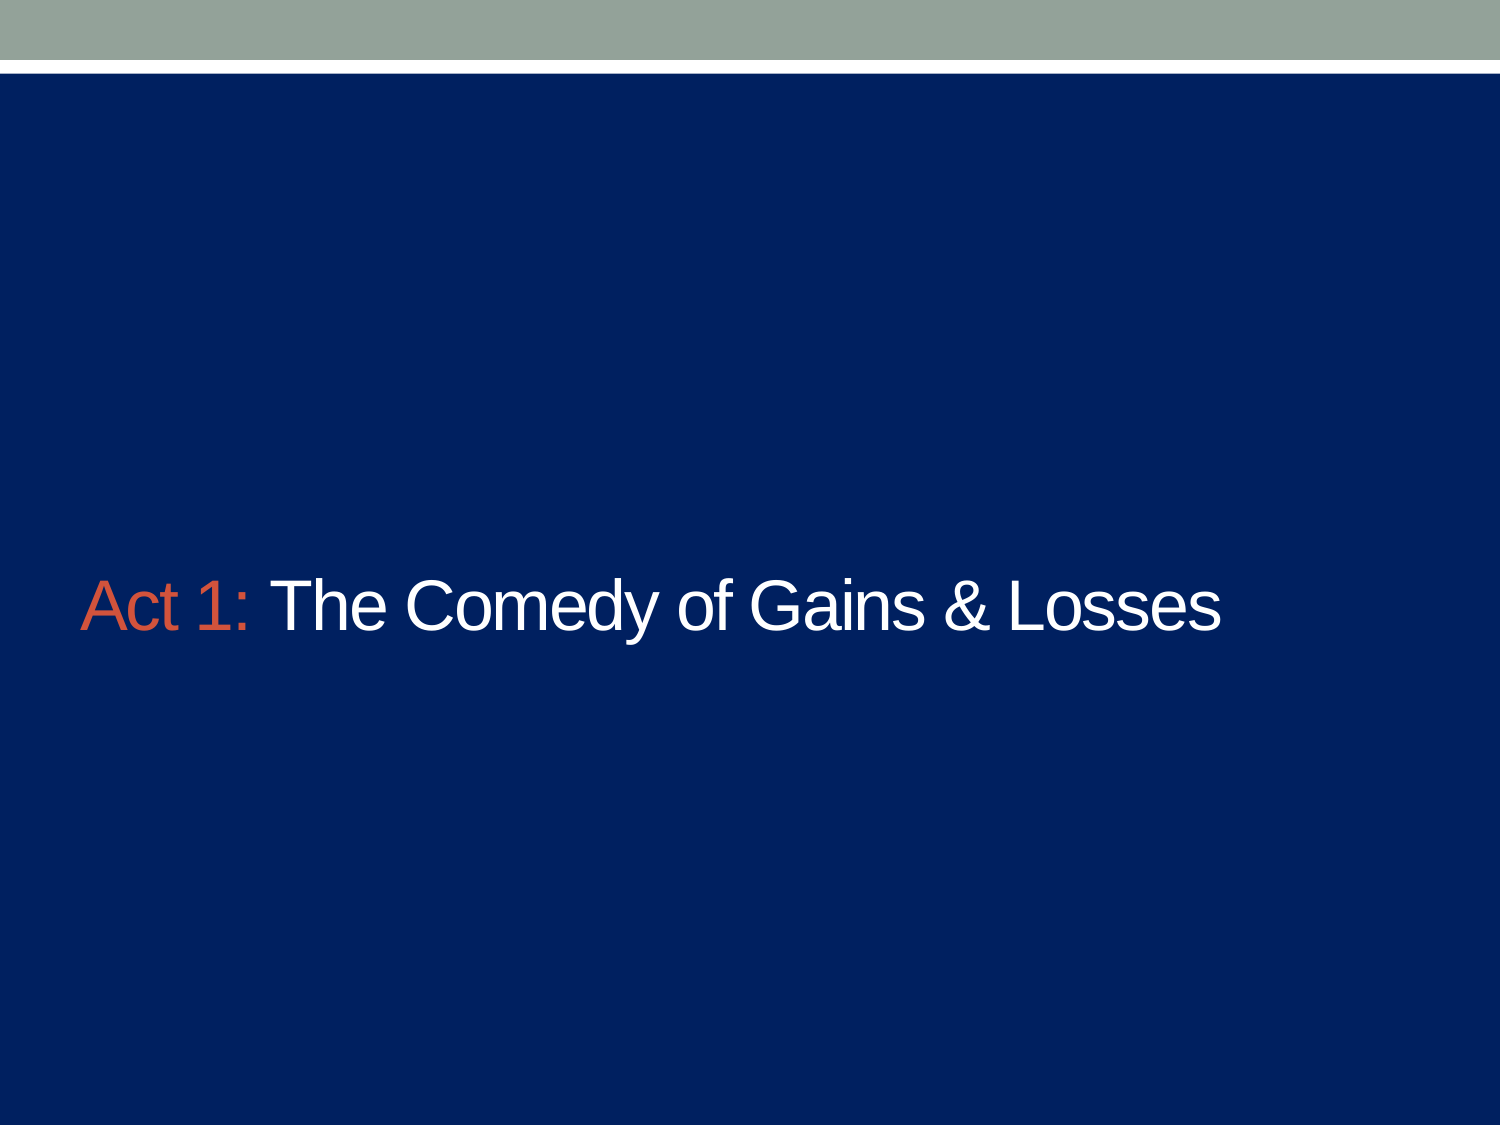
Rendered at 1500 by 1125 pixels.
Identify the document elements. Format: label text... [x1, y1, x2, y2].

title Act 1: The Comedy of Gains & Losses [64, 550, 1436, 740]
